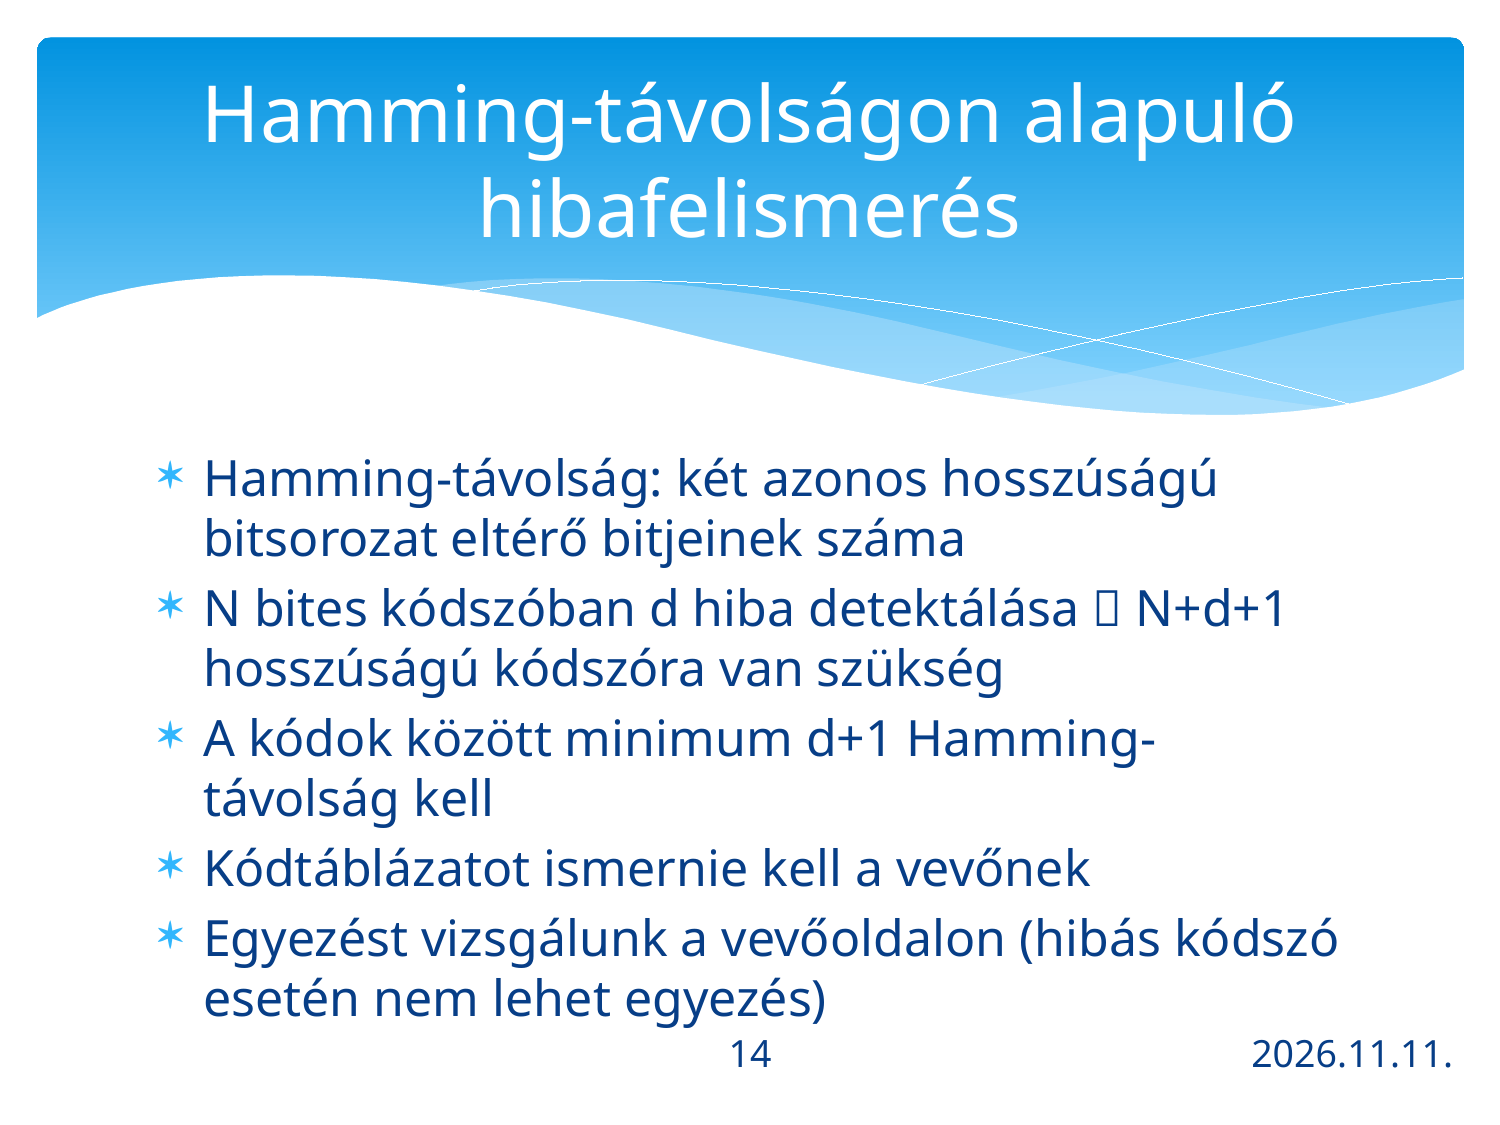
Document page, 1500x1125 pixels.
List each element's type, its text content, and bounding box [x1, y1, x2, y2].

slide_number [847, 1025, 1469, 1086]
slide_number 14 [654, 1025, 846, 1086]
title Hamming-távolságon alapuló hibafelismerés [75, 55, 1425, 261]
list Hamming-távolság: két azonos hosszúságú bitsorozat eltérő bitjeinek száma N bites kódszóban d hiba detektálása  N+d+1 hosszúságú kódszóra van szükség A kódok között minimum d+1 Hamming-távolság kell Kódtáblázatot ismernie kell a vevőnek Egyezést vizsgálunk a vevőoldalon (hibás kódszó esetén nem lehet egyezés) [143, 438, 1359, 1005]
